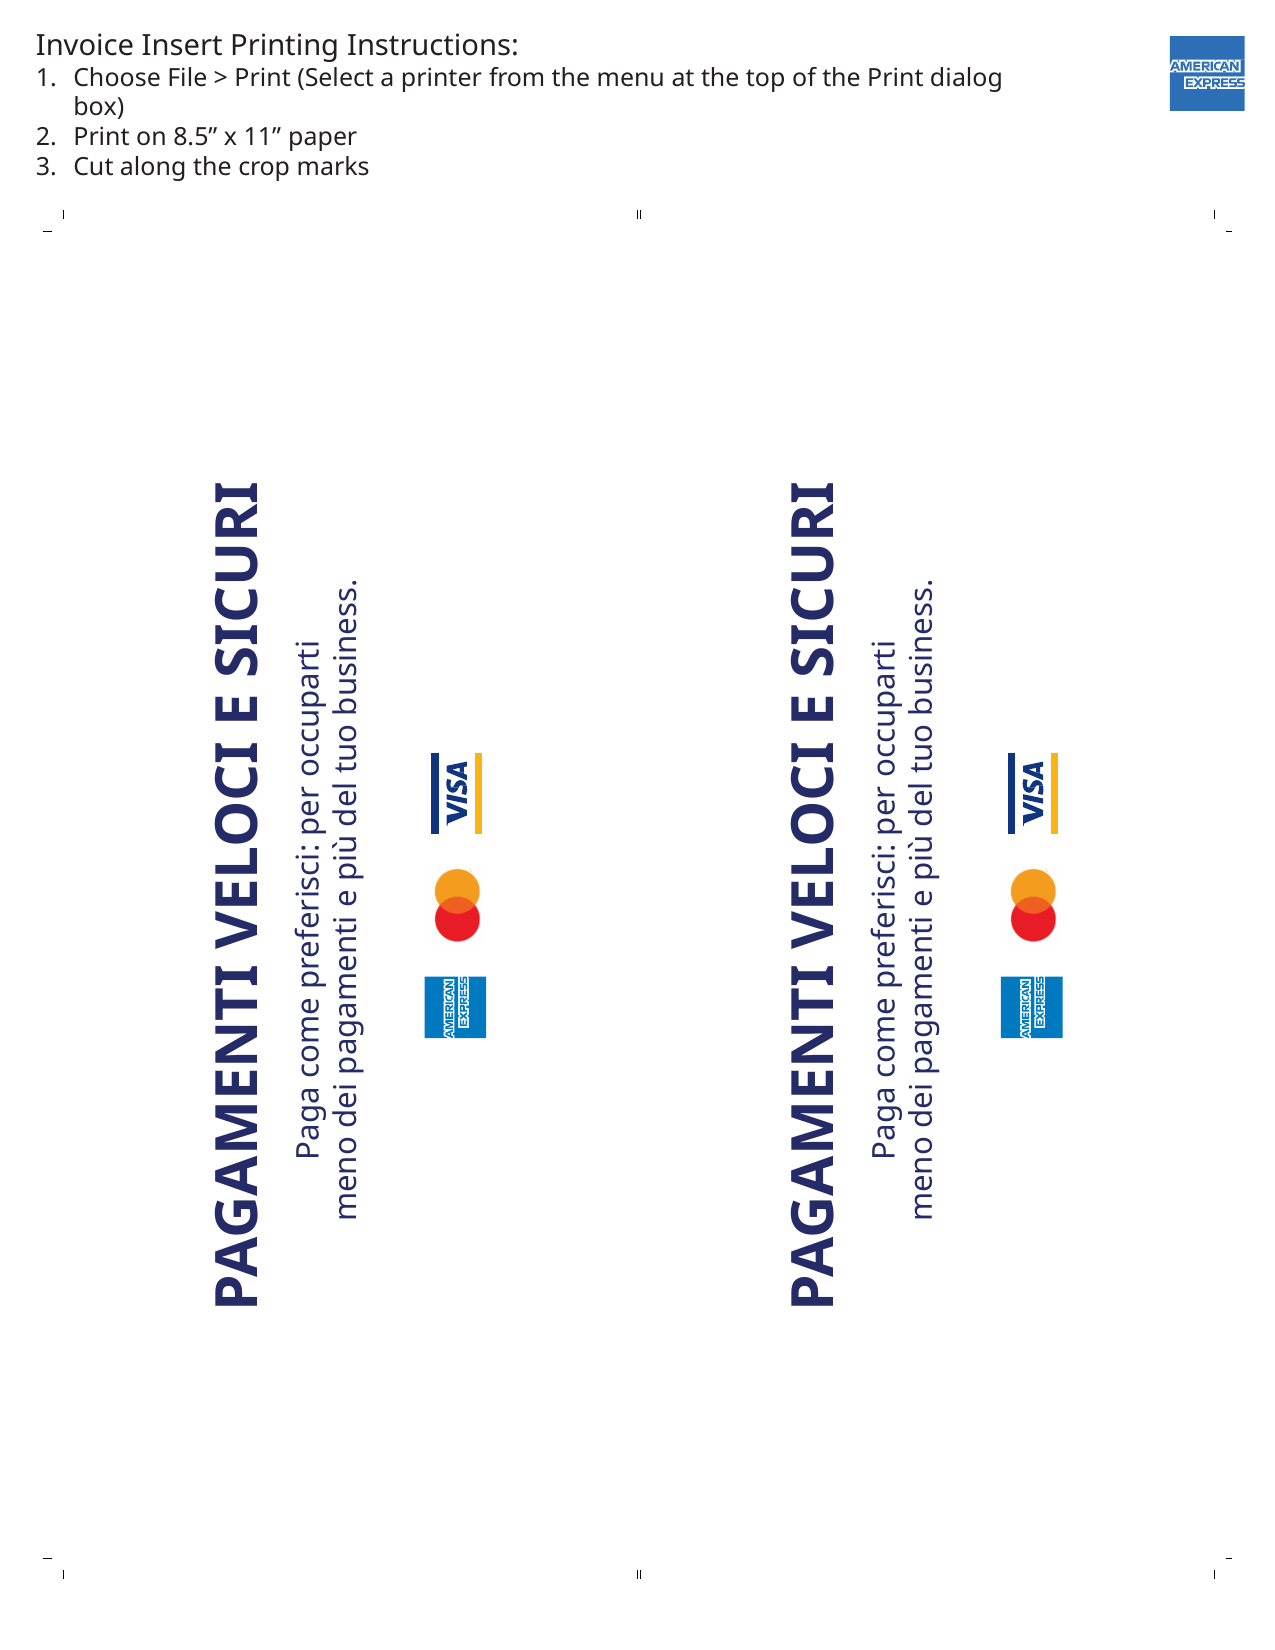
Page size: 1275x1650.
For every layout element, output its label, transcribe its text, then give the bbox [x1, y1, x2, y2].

text_box [446, 761, 468, 795]
text_box [1023, 794, 1044, 804]
text_box [1036, 976, 1044, 1027]
text_box [1021, 1020, 1030, 1039]
picture [992, 865, 1074, 946]
text_box [446, 801, 467, 827]
text_box [445, 1020, 453, 1039]
text_box [424, 976, 487, 1039]
text_box [446, 794, 467, 804]
text_box [1000, 976, 1063, 1039]
text_box [1021, 980, 1030, 1019]
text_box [191, 288, 372, 1504]
text_box Invoice Insert Printing Instructions: Choose File > Print (Select a printer from the menu at the top of the Print dialog box) Print on 8.5” x 11” paper Cut along the crop marks [33, 25, 1016, 181]
text_box [445, 980, 453, 1019]
picture [416, 865, 498, 946]
text_box [1022, 761, 1044, 795]
text_box [1023, 801, 1044, 827]
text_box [767, 288, 947, 1504]
text_box [459, 976, 468, 1027]
